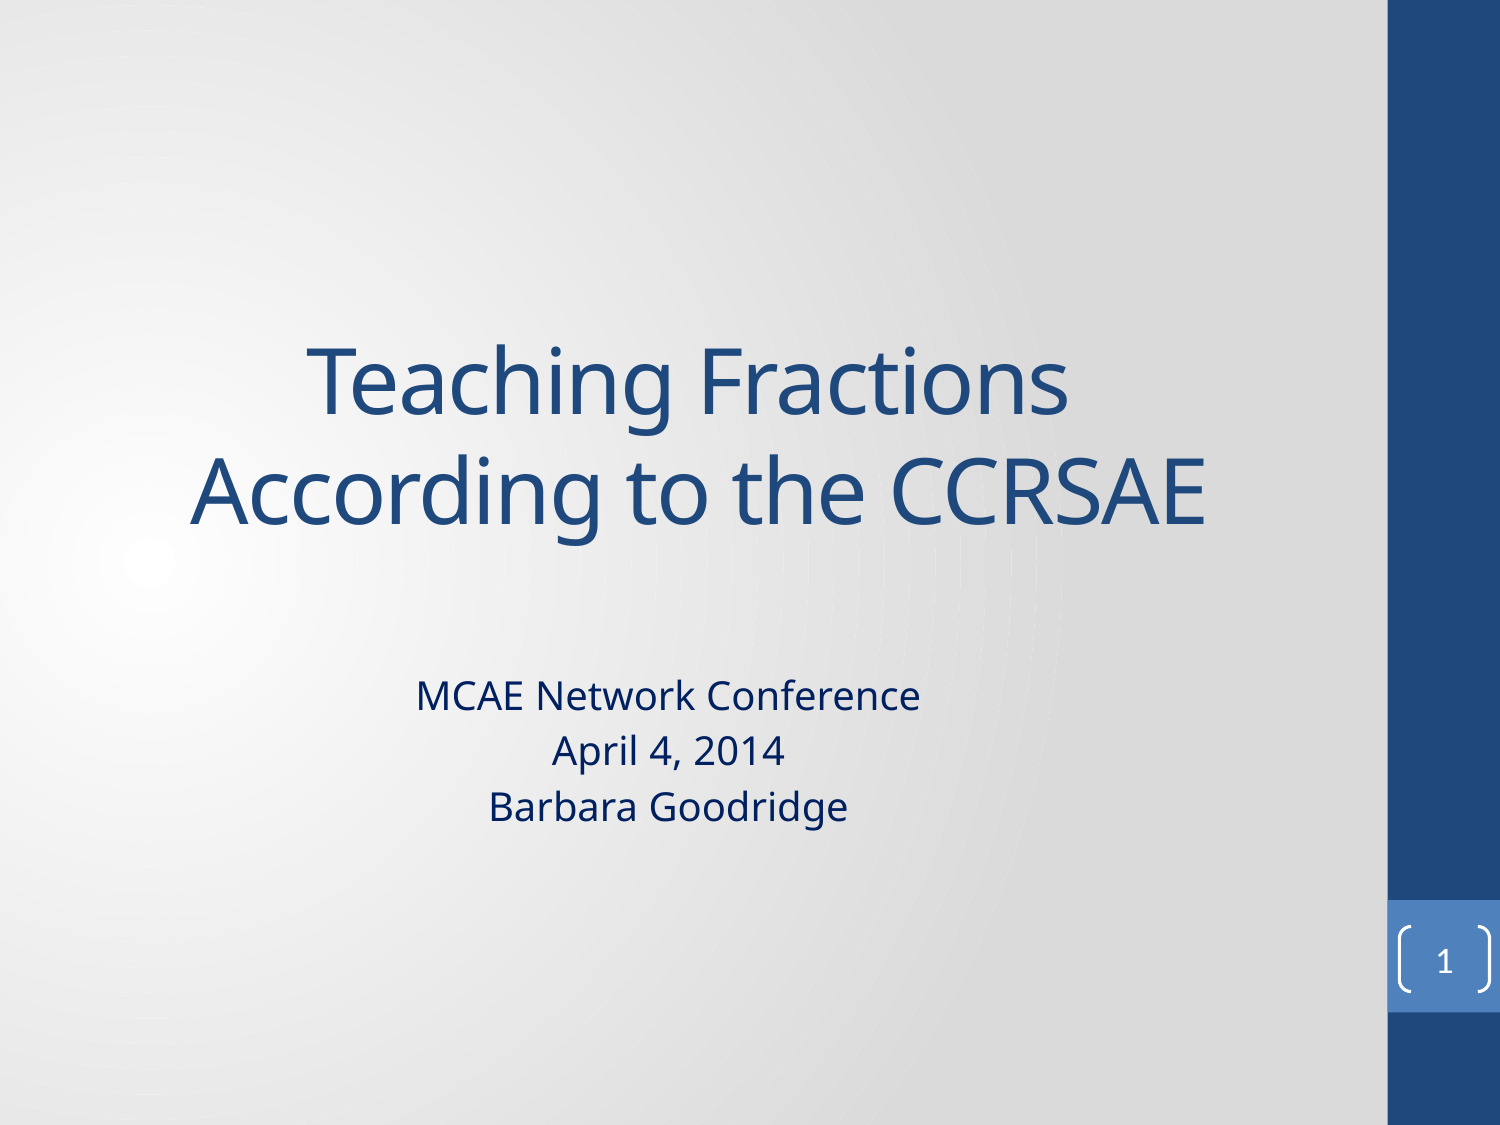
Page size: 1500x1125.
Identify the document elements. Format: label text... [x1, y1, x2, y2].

title Teaching Fractions According to the CCRSAE [137, 187, 1263, 550]
subtitle MCAE Network Conference April 4, 2014 Barbara Goodridge [262, 662, 1075, 838]
slide_number 1 [1397, 924, 1492, 994]
